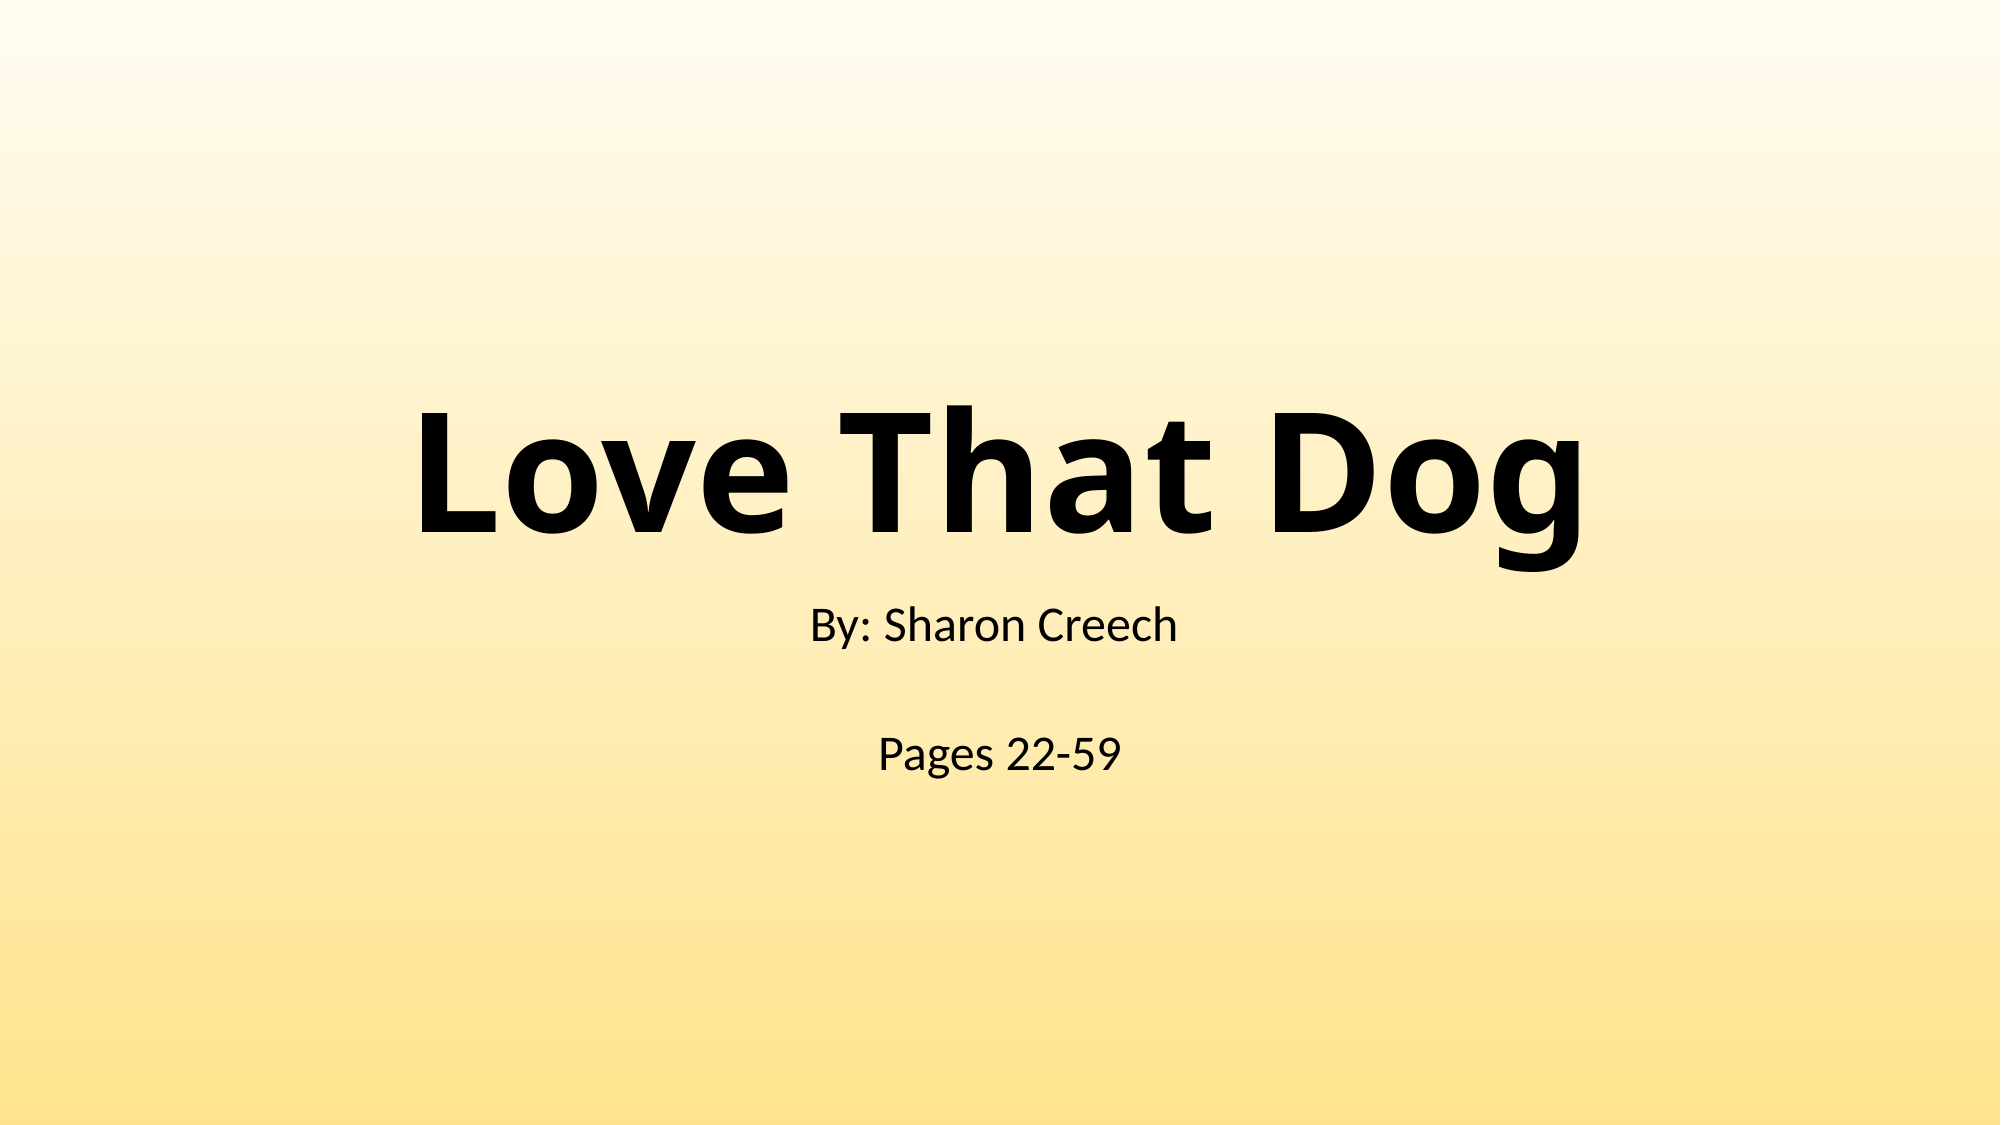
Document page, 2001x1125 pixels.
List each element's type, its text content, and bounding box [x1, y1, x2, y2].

subtitle By: Sharon Creech Pages 22-59 [249, 590, 1750, 863]
title Love That Dog [249, 184, 1750, 576]
